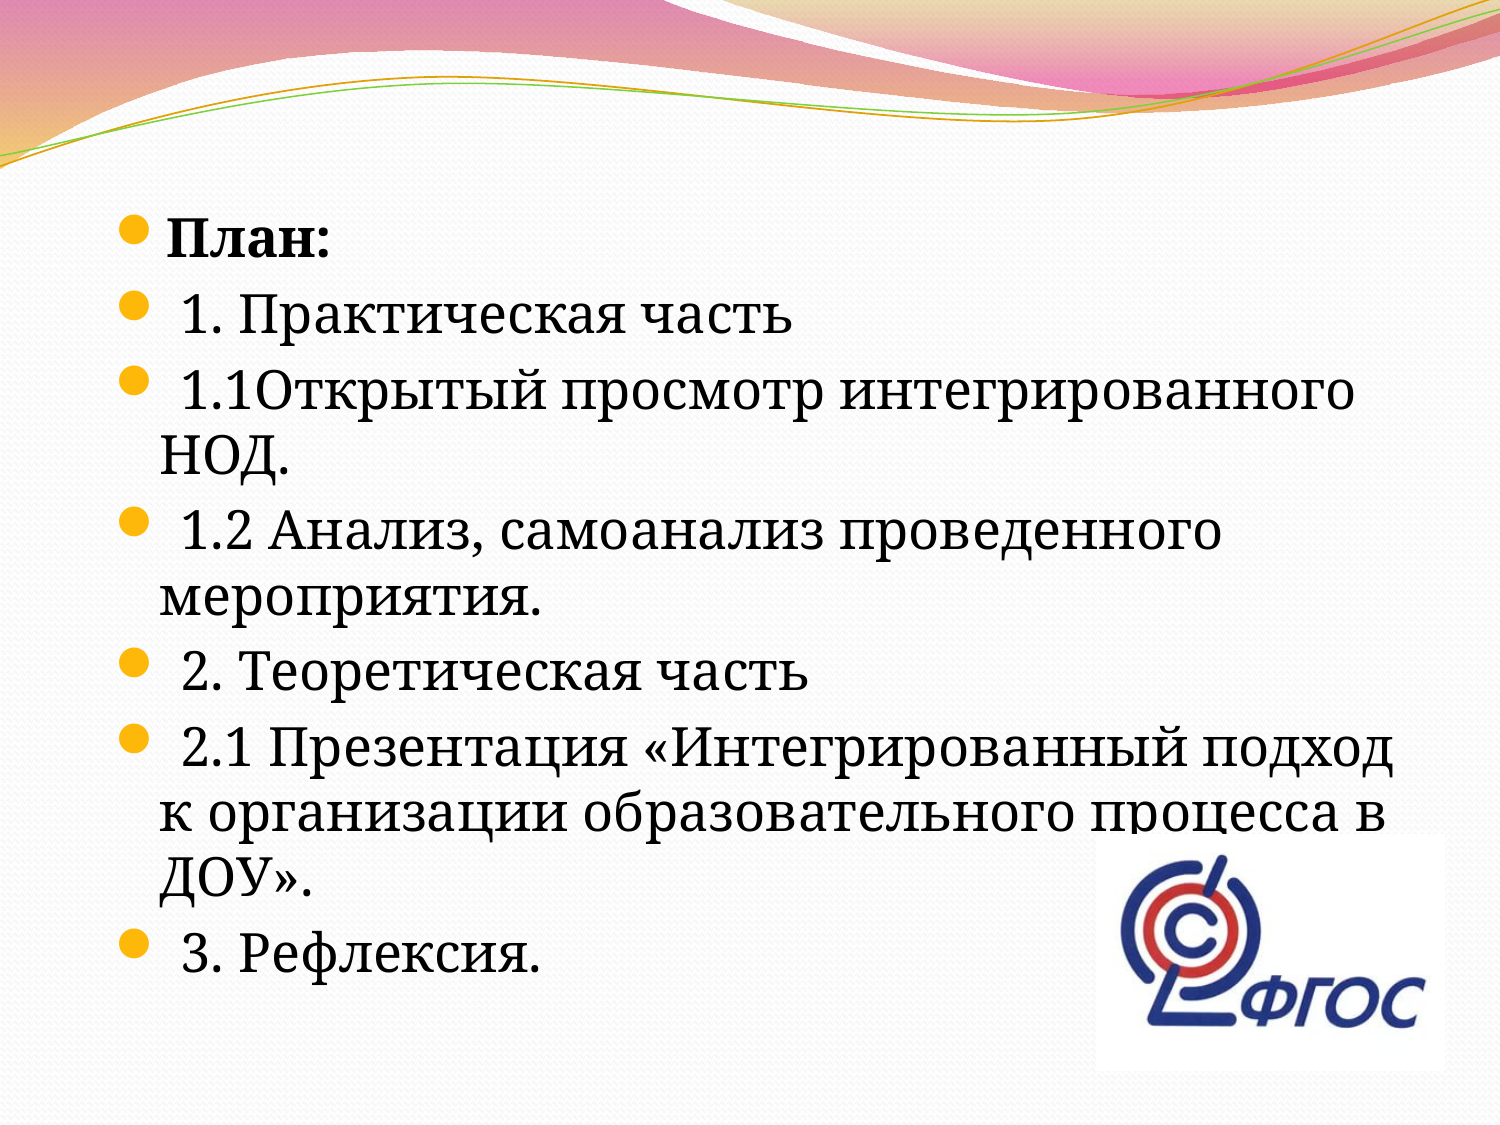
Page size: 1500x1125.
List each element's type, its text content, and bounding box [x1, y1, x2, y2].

picture [1095, 833, 1445, 1071]
list План: 1. Практическая часть 1.1Открытый просмотр интегрированного НОД. 1.2 Анализ, самоанализ проведенного мероприятия. 2. Теоретическая часть 2.1 Презентация «Интегрированный подход к организации образовательного процесса в ДОУ». 3. Рефлексия. [100, 196, 1425, 1083]
